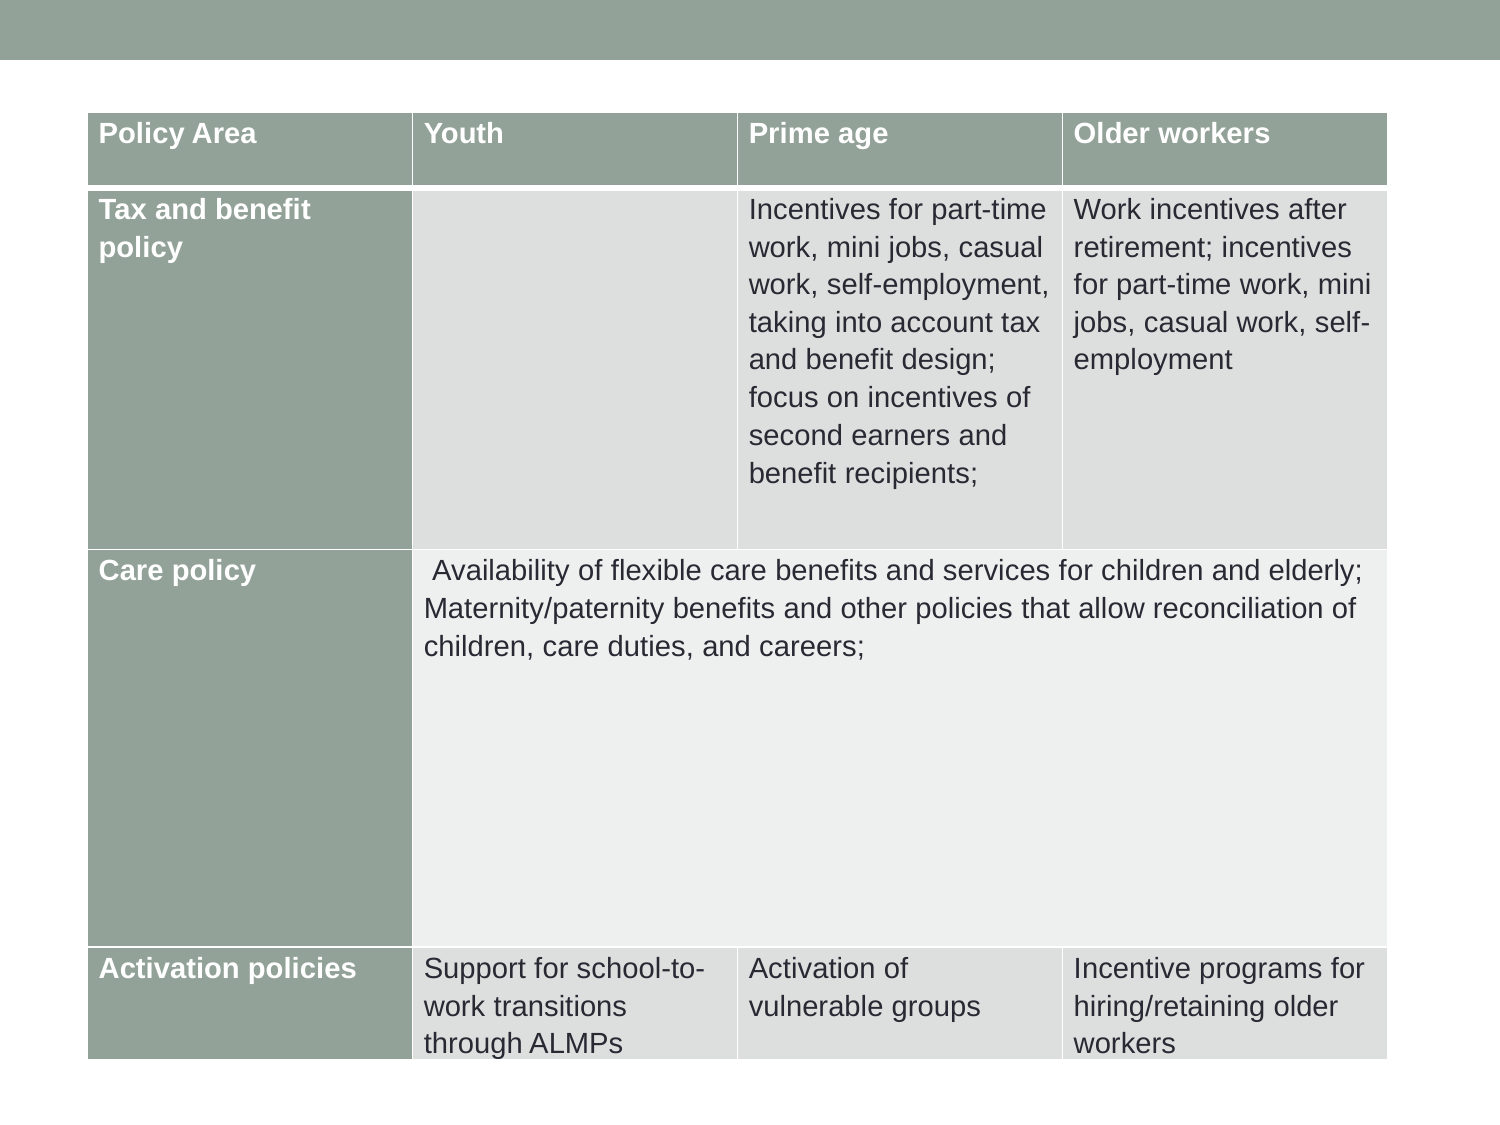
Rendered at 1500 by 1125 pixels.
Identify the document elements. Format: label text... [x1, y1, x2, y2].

table_header Policy Area [88, 113, 412, 185]
table_cell Activation policies [88, 948, 412, 1059]
table_header Prime age [738, 113, 1062, 185]
table_cell Availability of flexible care benefits and services for children and elderly; Maternity/paternity benefits and other policies that allow reconciliation of children, care duties, and careers; [413, 550, 1387, 946]
table_cell Care policy [88, 550, 412, 946]
table_cell [413, 191, 737, 549]
table_cell Support for school-to-work transitions through ALMPs [413, 948, 737, 1059]
table_cell Work incentives after retirement; incentives for part-time work, mini jobs, casual work, self-employment [1063, 191, 1387, 549]
table_header Youth [413, 113, 737, 185]
table_header Older workers [1063, 113, 1387, 185]
table_cell Incentives for part-time work, mini jobs, casual work, self-employment, taking into account tax and benefit design; focus on incentives of second earners and benefit recipients; [738, 191, 1062, 549]
table_cell Incentive programs for hiring/retaining older workers [1063, 948, 1387, 1059]
table_cell Tax and benefit policy [88, 191, 412, 549]
table_cell Activation of vulnerable groups [738, 948, 1062, 1059]
